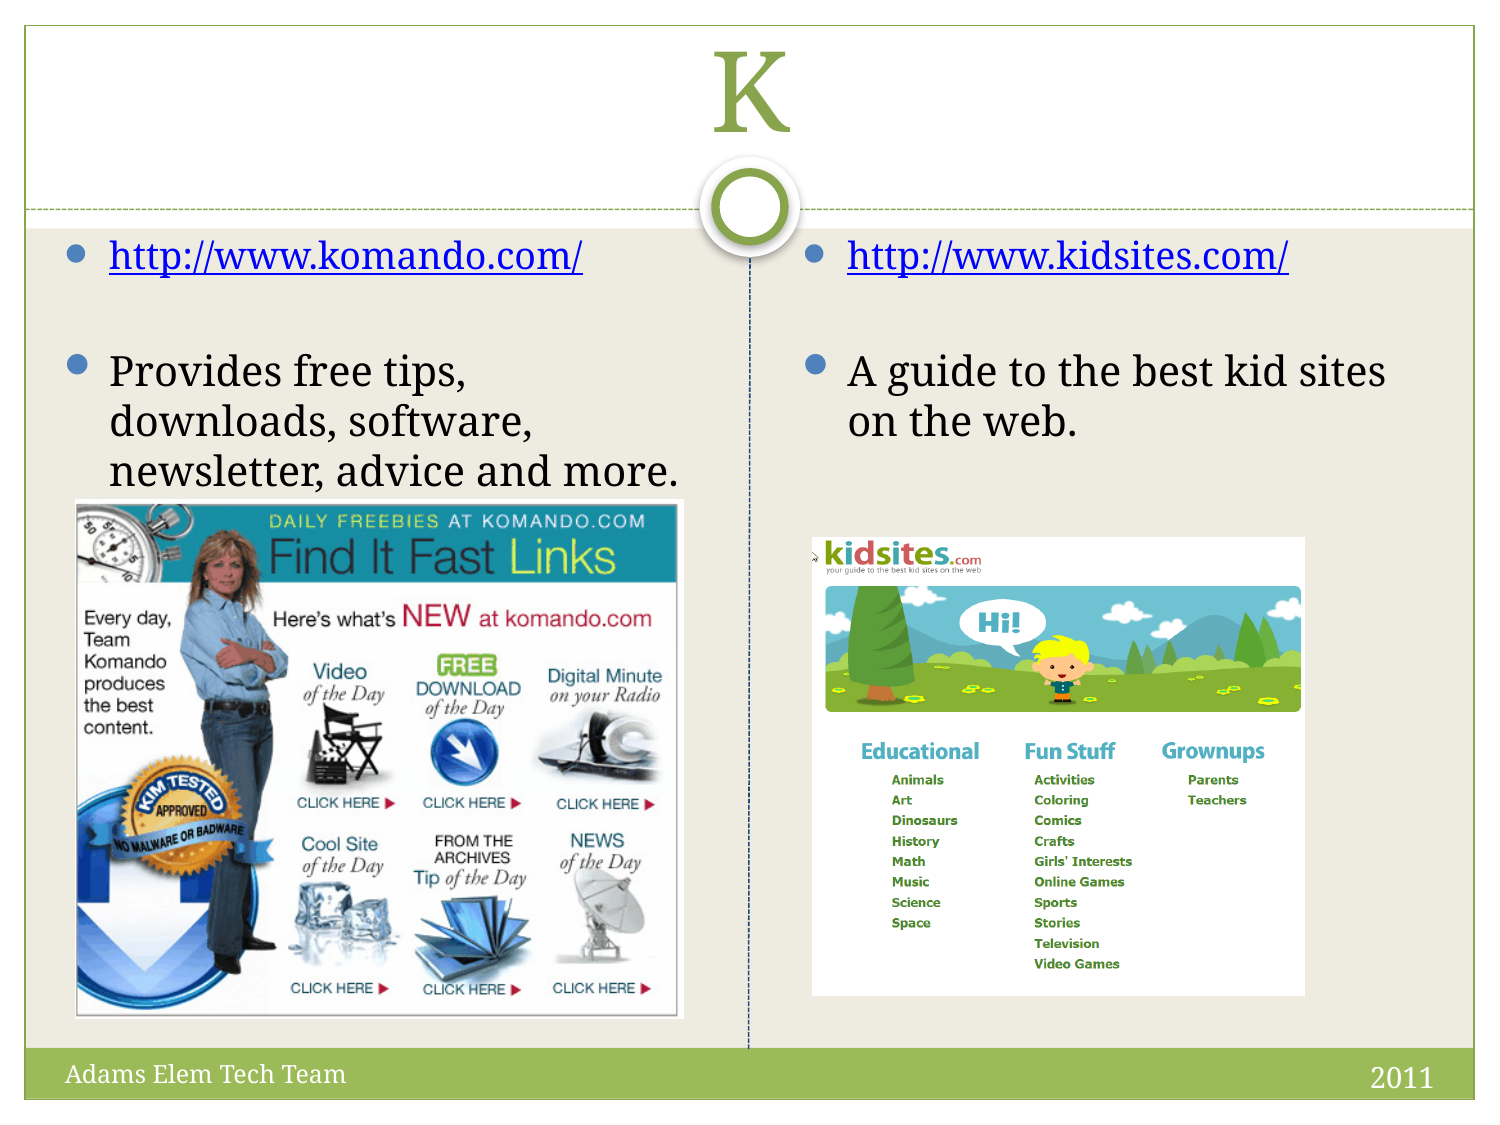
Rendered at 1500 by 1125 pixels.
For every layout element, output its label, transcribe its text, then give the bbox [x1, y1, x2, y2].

list http://www.kidsites.com/ A guide to the best kid sites on the web. [787, 224, 1450, 993]
picture [812, 537, 1305, 996]
title K [49, 37, 1450, 162]
footer Adams Elem Tech Team [50, 1051, 638, 1112]
list http://www.komando.com/ Provides free tips, downloads, software, newsletter, advice and more. [49, 224, 712, 993]
picture [74, 499, 684, 1019]
slide_number 2011 [950, 1051, 1450, 1112]
